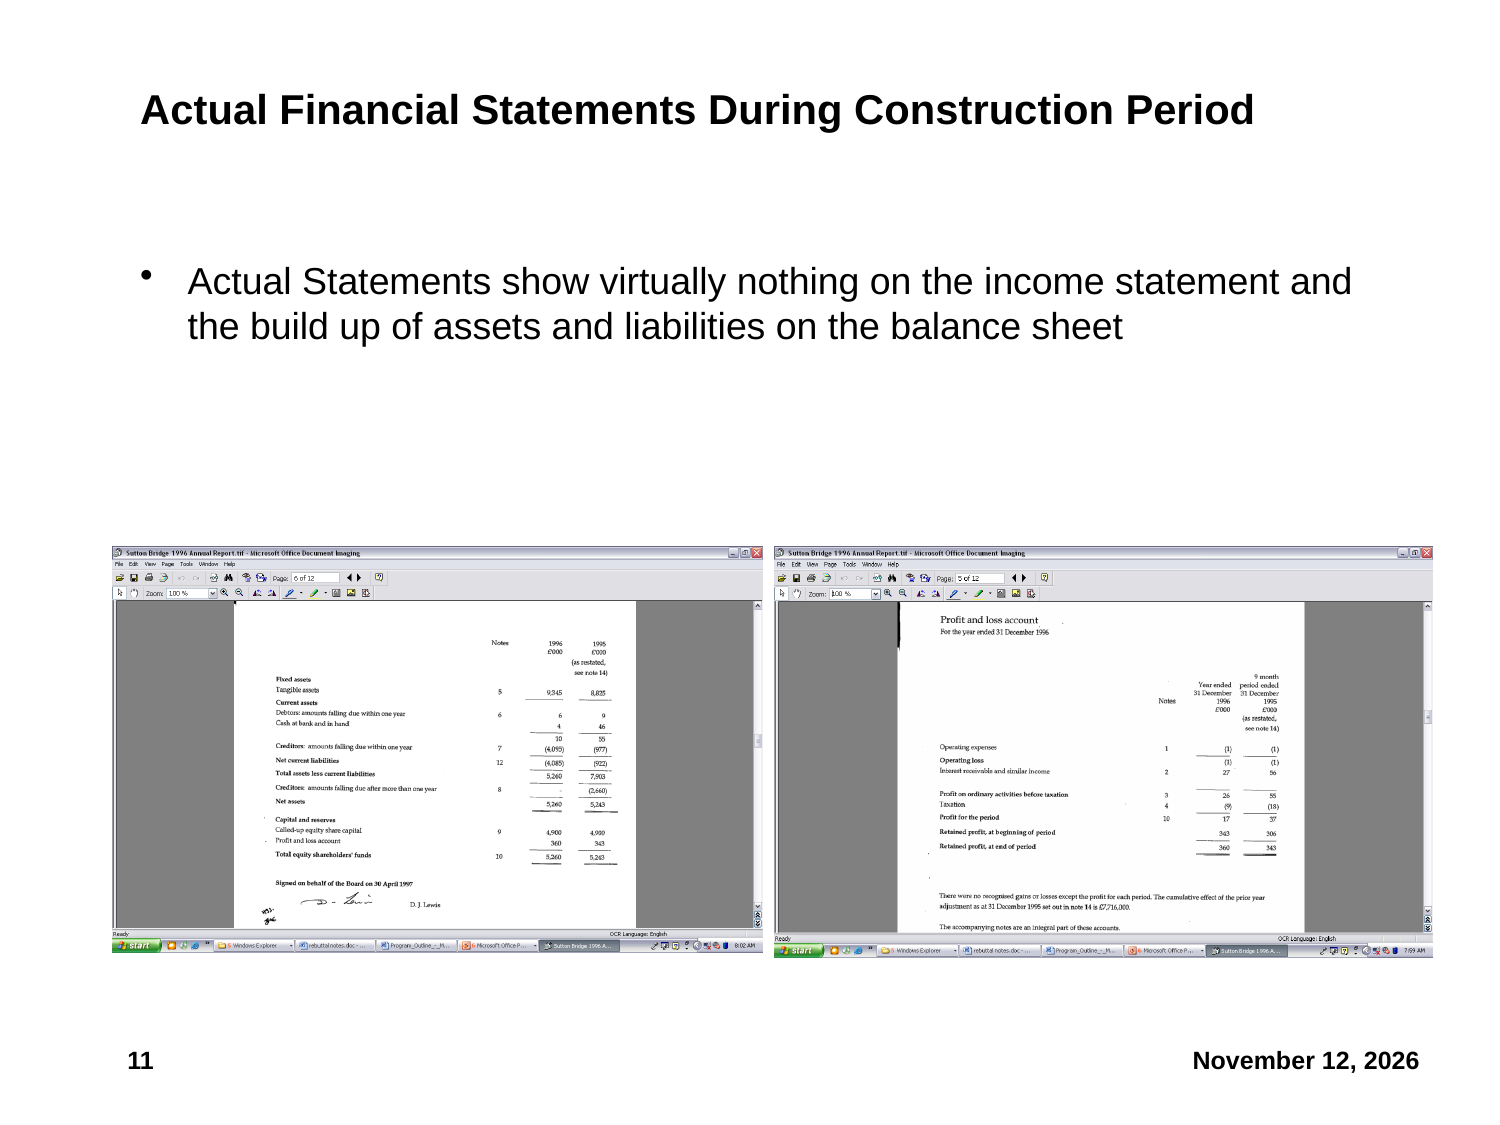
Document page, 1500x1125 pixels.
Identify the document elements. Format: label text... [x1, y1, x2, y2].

list Actual Statements show virtually nothing on the income statement and the build up of assets and liabilities on the balance sheet [124, 249, 1413, 1001]
picture [112, 546, 763, 954]
picture [774, 546, 1433, 959]
title Actual Financial Statements During Construction Period [124, 74, 1376, 226]
